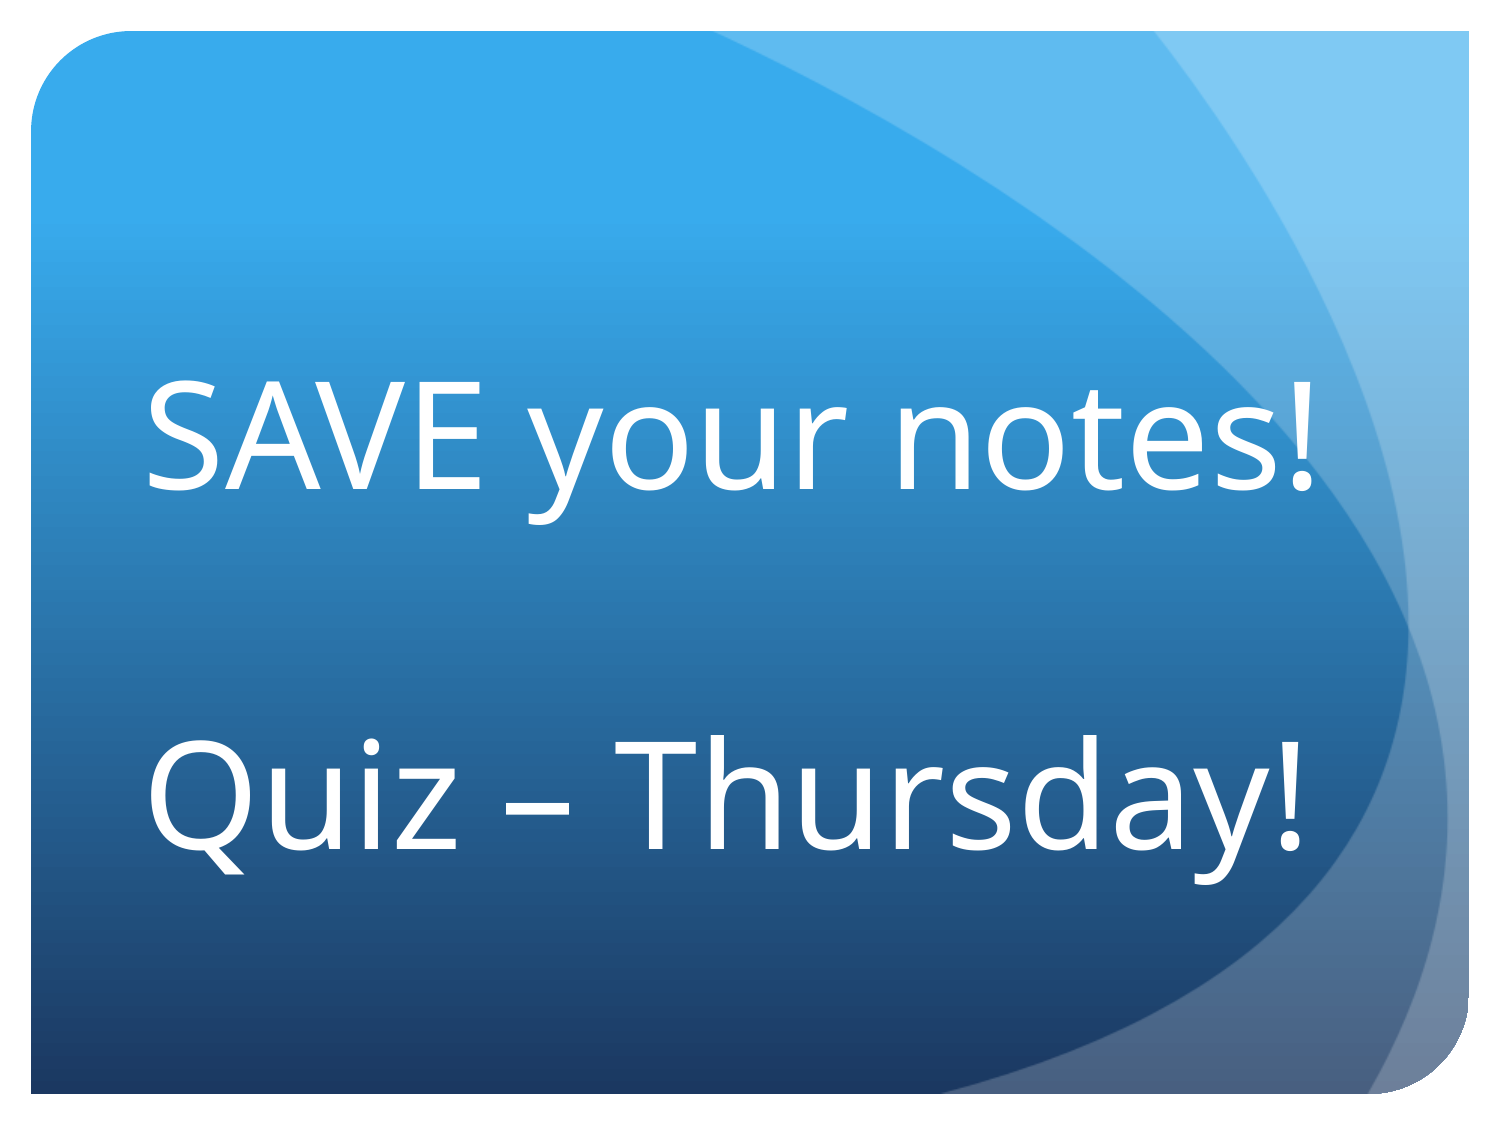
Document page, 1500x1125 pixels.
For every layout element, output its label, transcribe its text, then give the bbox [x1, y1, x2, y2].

picture [24, 30, 1473, 1094]
title SAVE your notes! Quiz – Thursday! [127, 62, 1372, 888]
